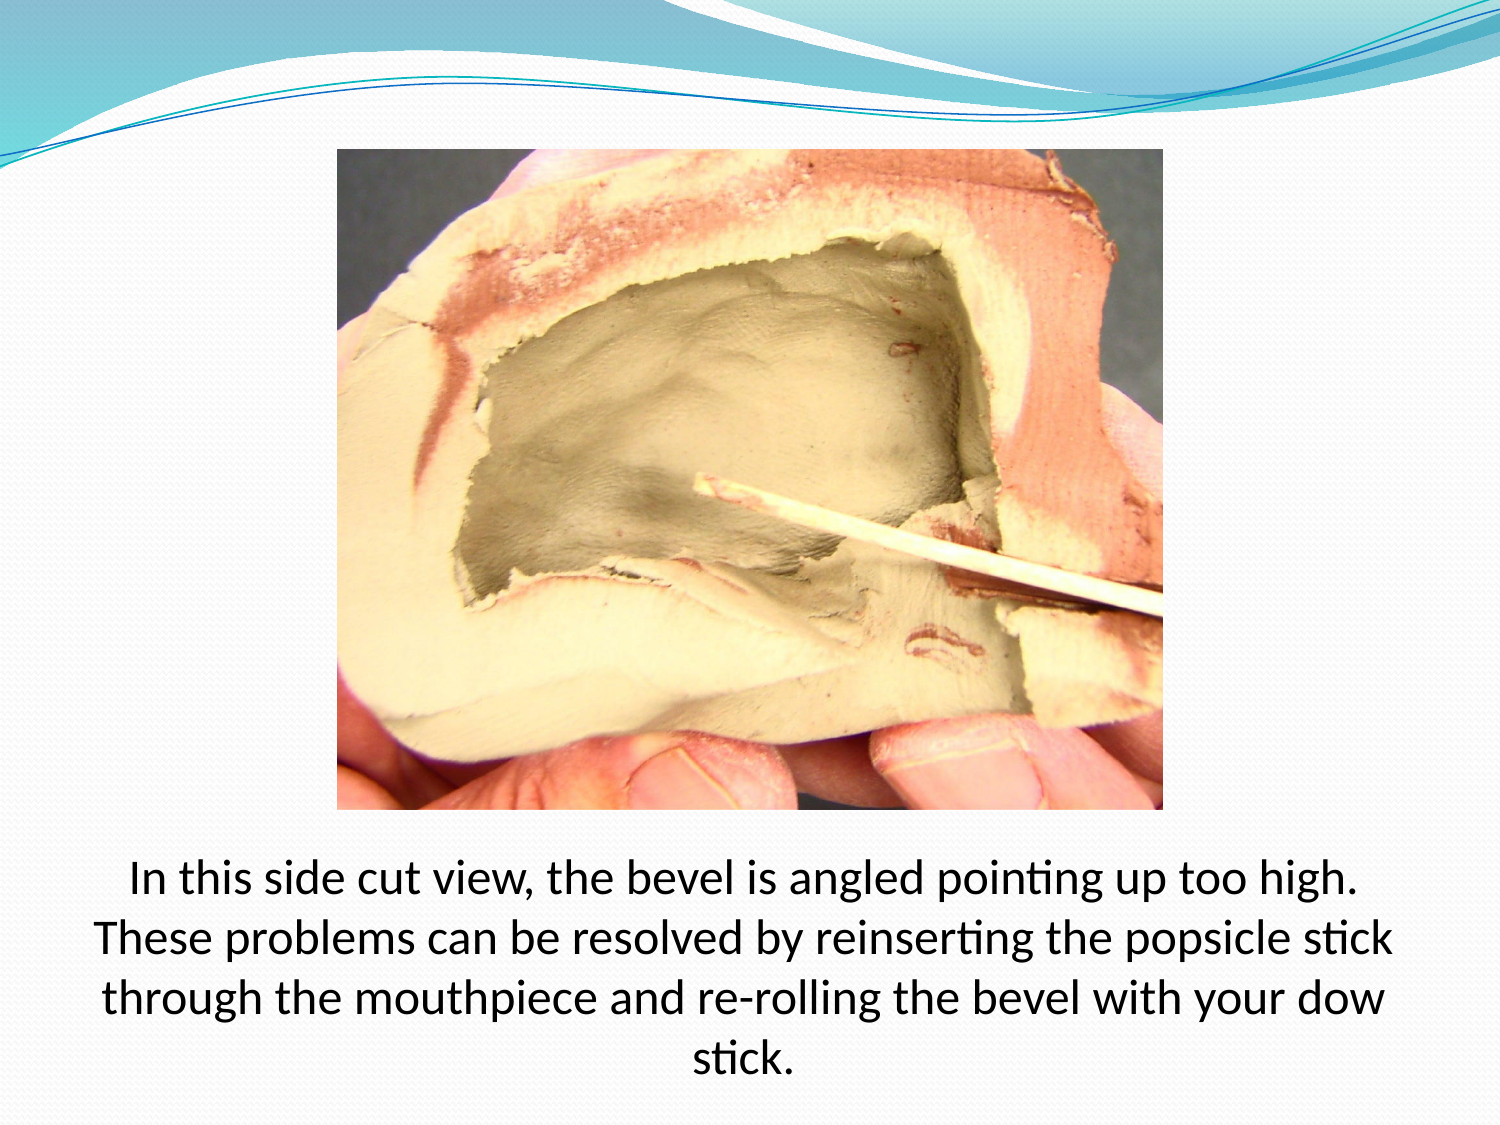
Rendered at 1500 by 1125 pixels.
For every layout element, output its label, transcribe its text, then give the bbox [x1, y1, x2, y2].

text_box In this side cut view, the bevel is angled pointing up too high. These problems can be resolved by reinserting the popsicle stick through the mouthpiece and re-rolling the bevel with your dow stick. [50, 837, 1438, 1093]
picture [337, 149, 1163, 811]
